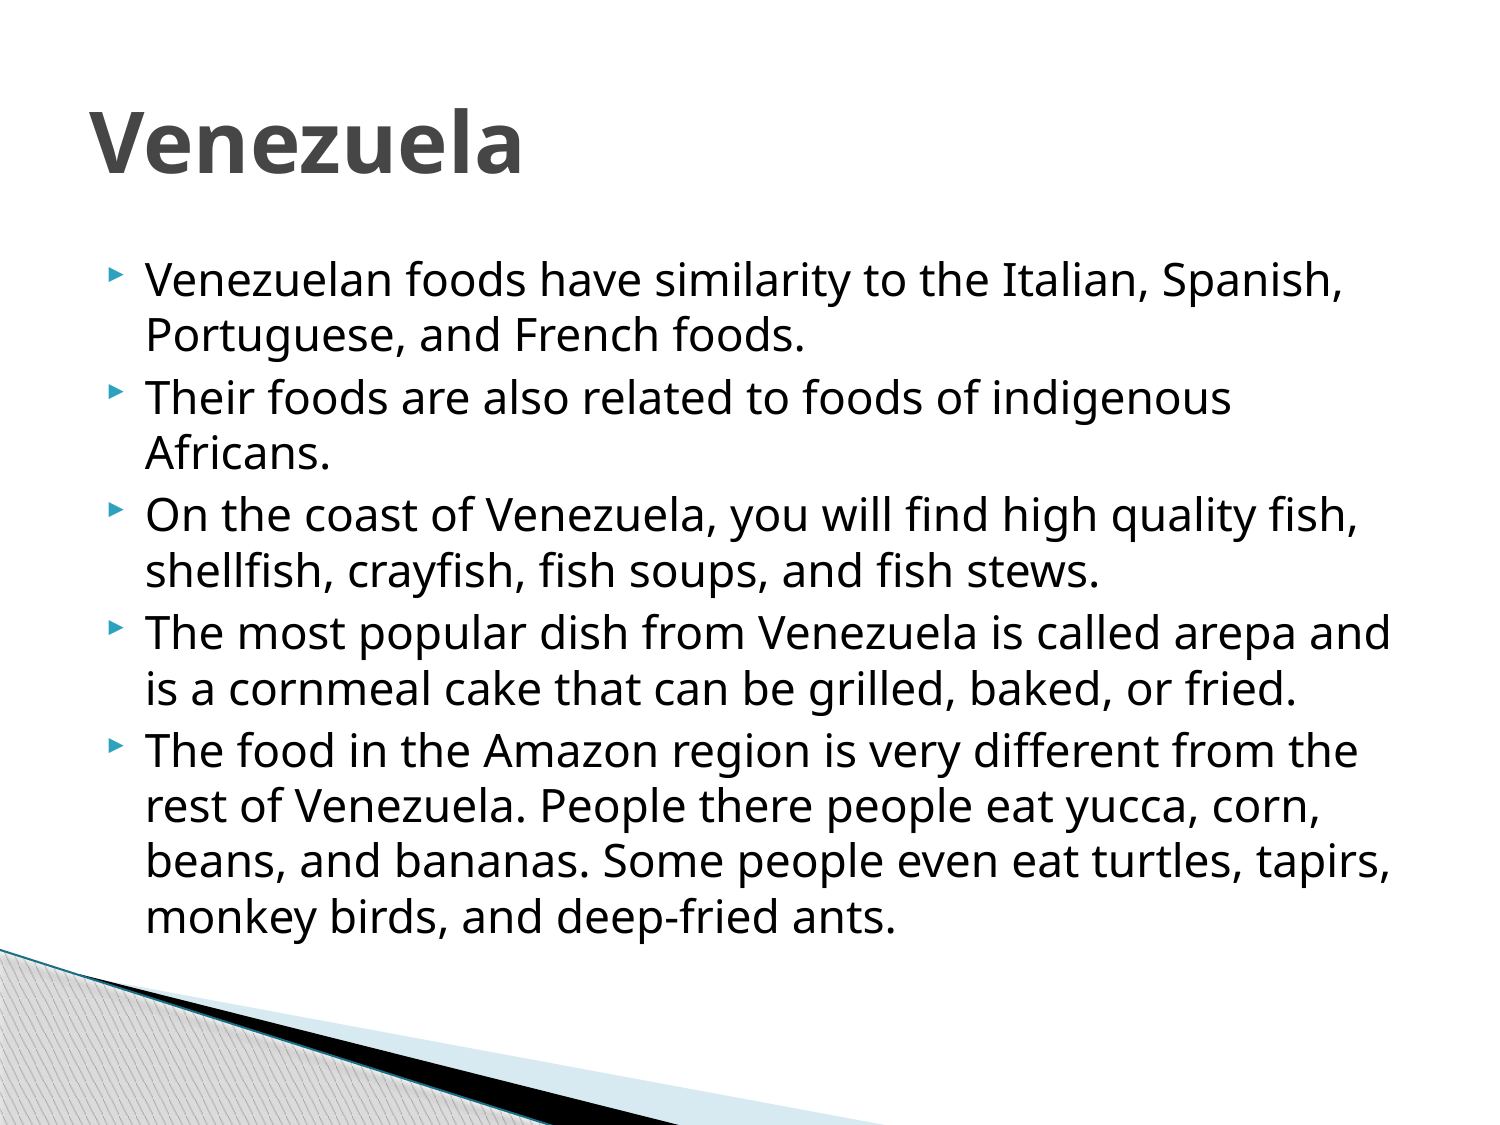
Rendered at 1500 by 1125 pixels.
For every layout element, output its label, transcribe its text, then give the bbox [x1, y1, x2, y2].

title Venezuela [75, 45, 1425, 233]
list Venezuelan foods have similarity to the Italian, Spanish, Portuguese, and French foods. Their foods are also related to foods of indigenous Africans. On the coast of Venezuela, you will find high quality fish, shellfish, crayfish, fish soups, and fish stews. The most popular dish from Venezuela is called arepa and is a cornmeal cake that can be grilled, baked, or fried. The food in the Amazon region is very different from the rest of Venezuela. People there people eat yucca, corn, beans, and bananas. Some people even eat turtles, tapirs, monkey birds, and deep-fried ants. [75, 243, 1425, 1013]
